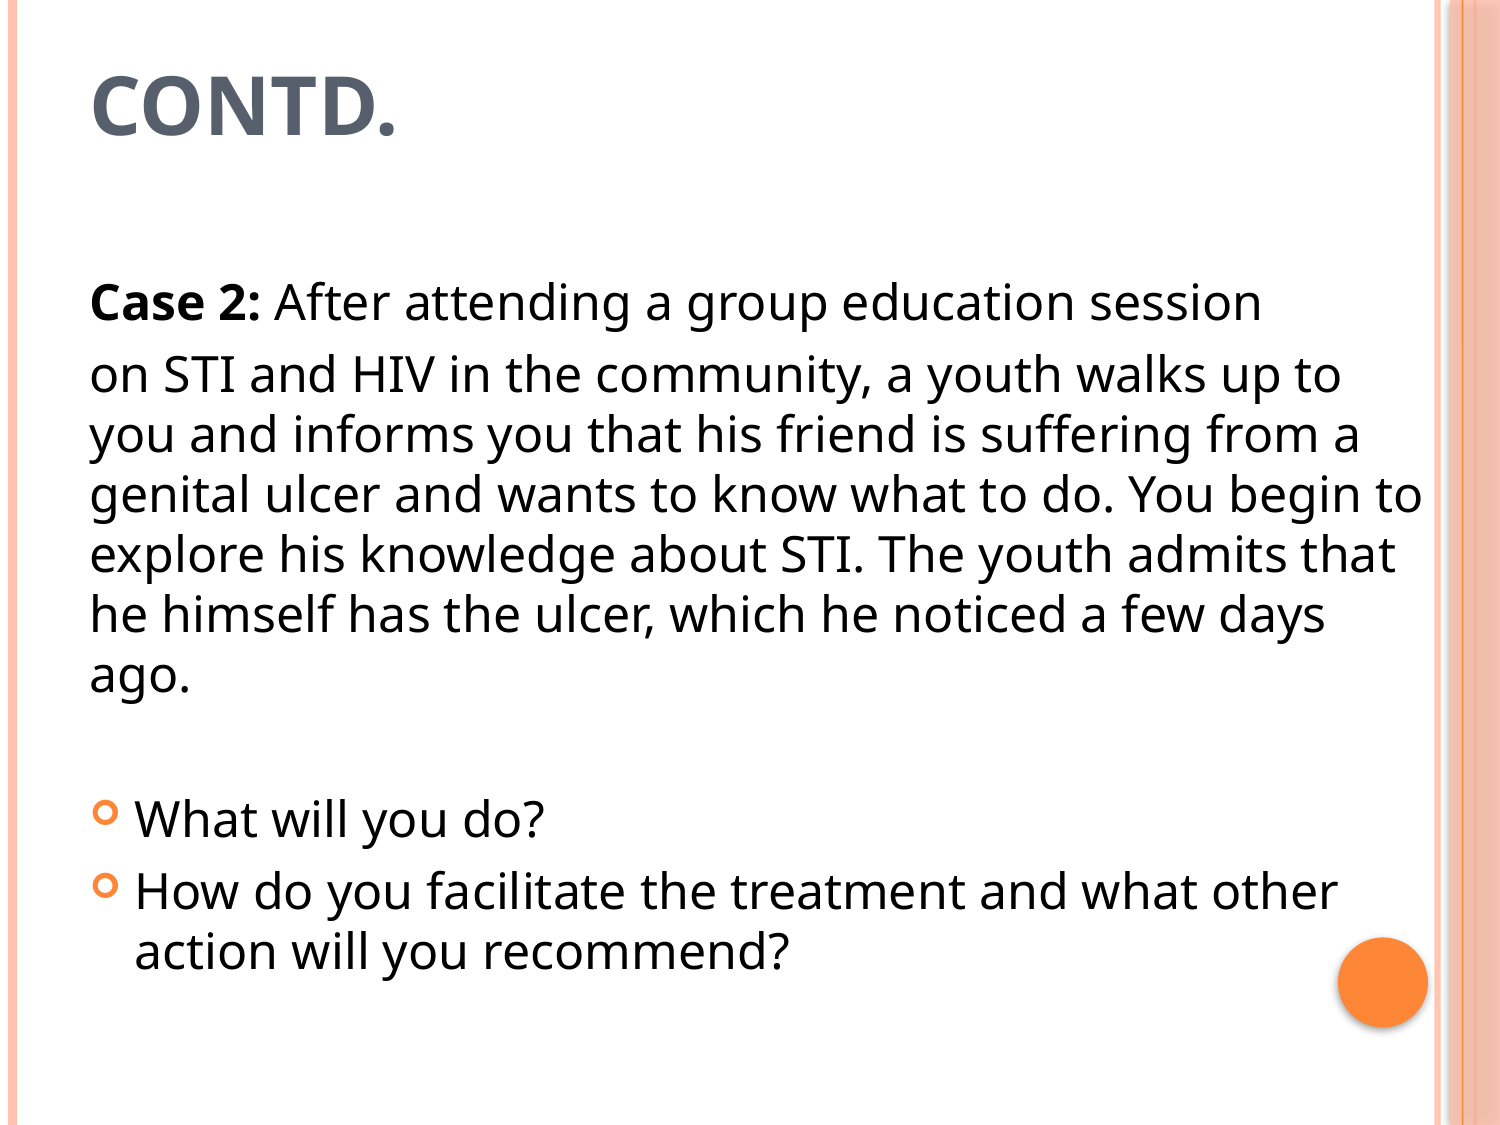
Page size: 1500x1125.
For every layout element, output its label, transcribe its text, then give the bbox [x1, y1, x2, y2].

title Contd. [75, 45, 1300, 233]
list Case 2: After attending a group education session on STI and HIV in the community, a youth walks up to you and informs you that his friend is suffering from a genital ulcer and wants to know what to do. You begin to explore his knowledge about STI. The youth admits that he himself has the ulcer, which he noticed a few days ago. What will you do? How do you facilitate the treatment and what other action will you recommend? [75, 262, 1450, 1062]
